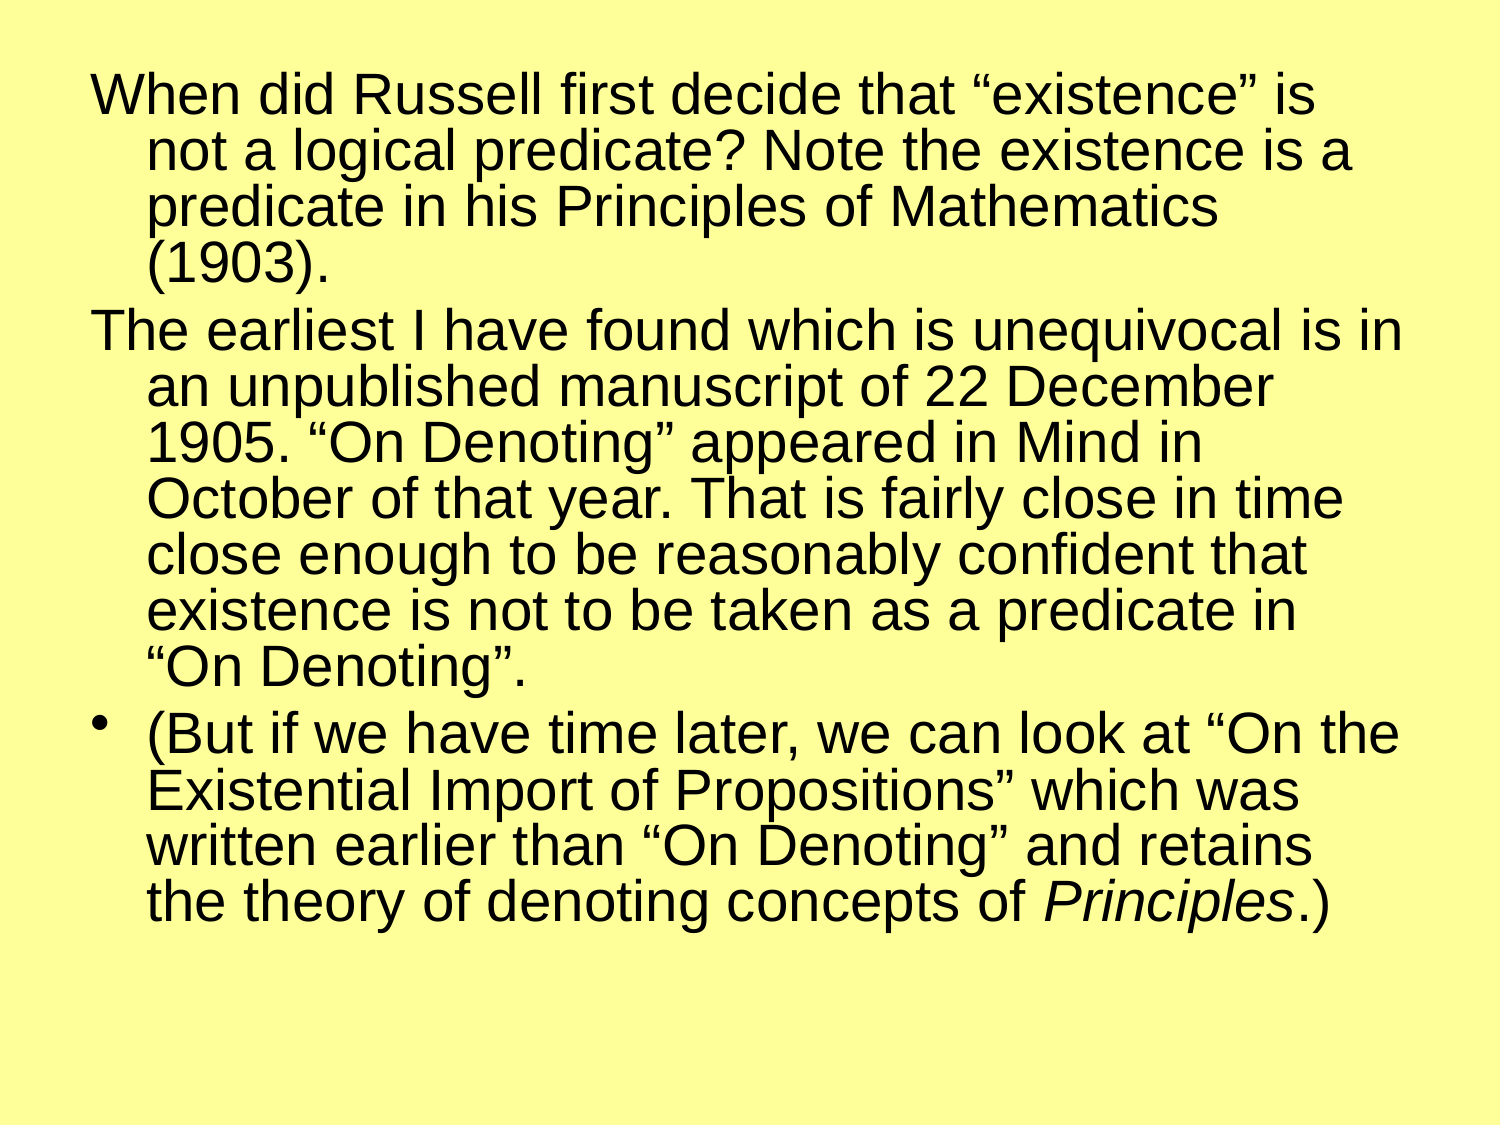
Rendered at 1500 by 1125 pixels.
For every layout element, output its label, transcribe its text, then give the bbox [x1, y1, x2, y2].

list When did Russell first decide that “existence” is not a logical predicate? Note the existence is a predicate in his Principles of Mathematics (1903). The earliest I have found which is unequivocal is in an unpublished manuscript of 22 December 1905. “On Denoting” appeared in Mind in October of that year. That is fairly close in time close enough to be reasonably confident that existence is not to be taken as a predicate in “On Denoting”. (But if we have time later, we can look at “On the Existential Import of Propositions” which was written earlier than “On Denoting” and retains the theory of denoting concepts of Principles.) [75, 62, 1425, 1005]
